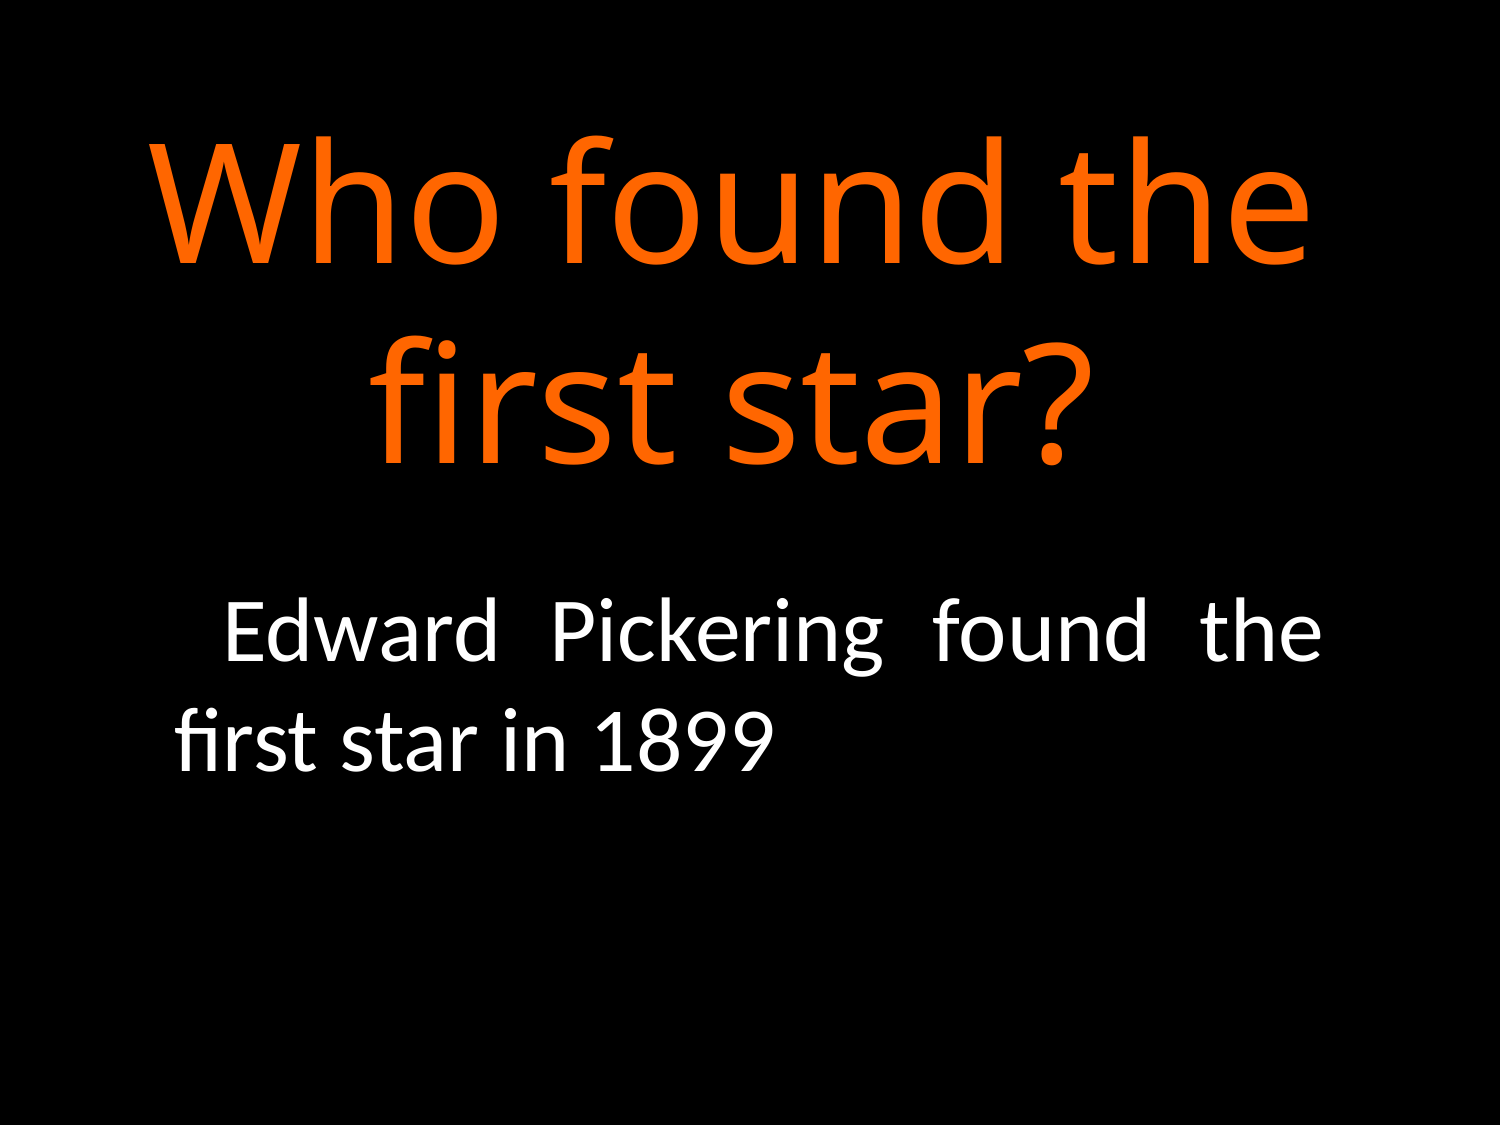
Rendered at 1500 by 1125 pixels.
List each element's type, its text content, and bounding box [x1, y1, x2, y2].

text_box Edward Pickering found the first star in 1899 [159, 562, 1341, 798]
text_box Who found the first star? [112, 89, 1353, 505]
